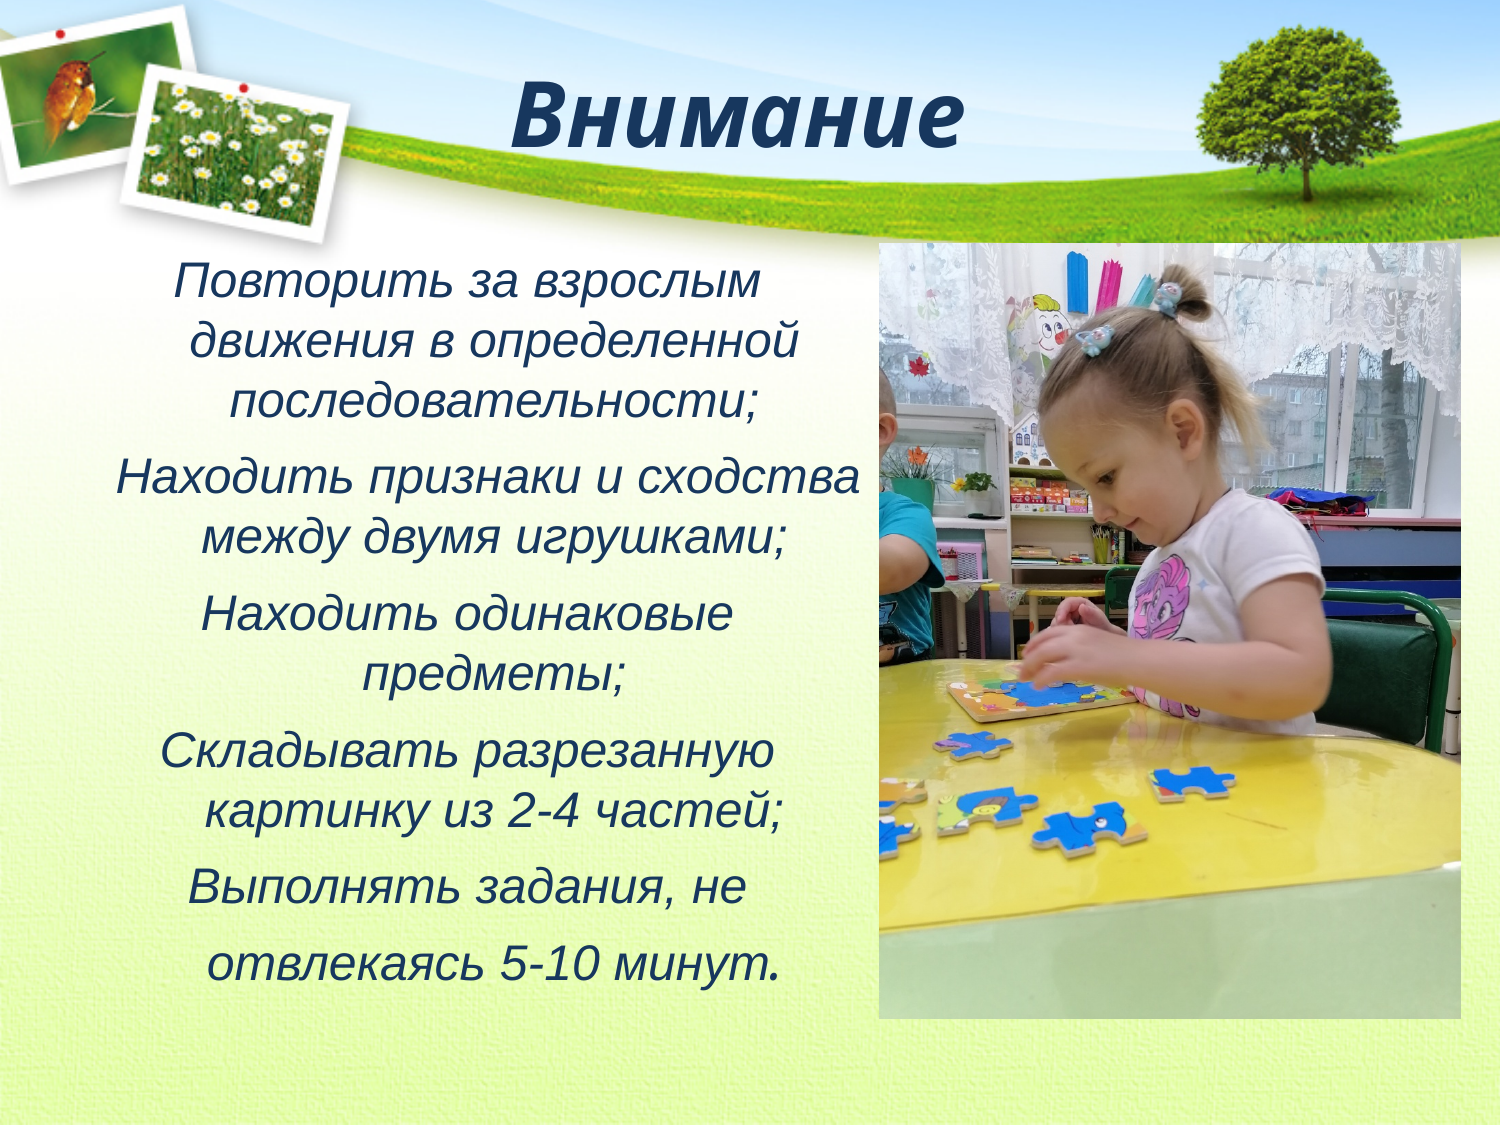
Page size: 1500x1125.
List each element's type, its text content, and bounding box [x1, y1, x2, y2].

title Внимание [75, 0, 1425, 256]
subtitle Повторить за взрослым движения в определенной последовательности; Находить признаки и сходства между двумя игрушками; Находить одинаковые предметы; Складывать разрезанную картинку из 2-4 частей; Выполнять задания, не отвлекаясь 5-10 минут. [64, 231, 869, 1106]
picture [0, 0, 1500, 1125]
